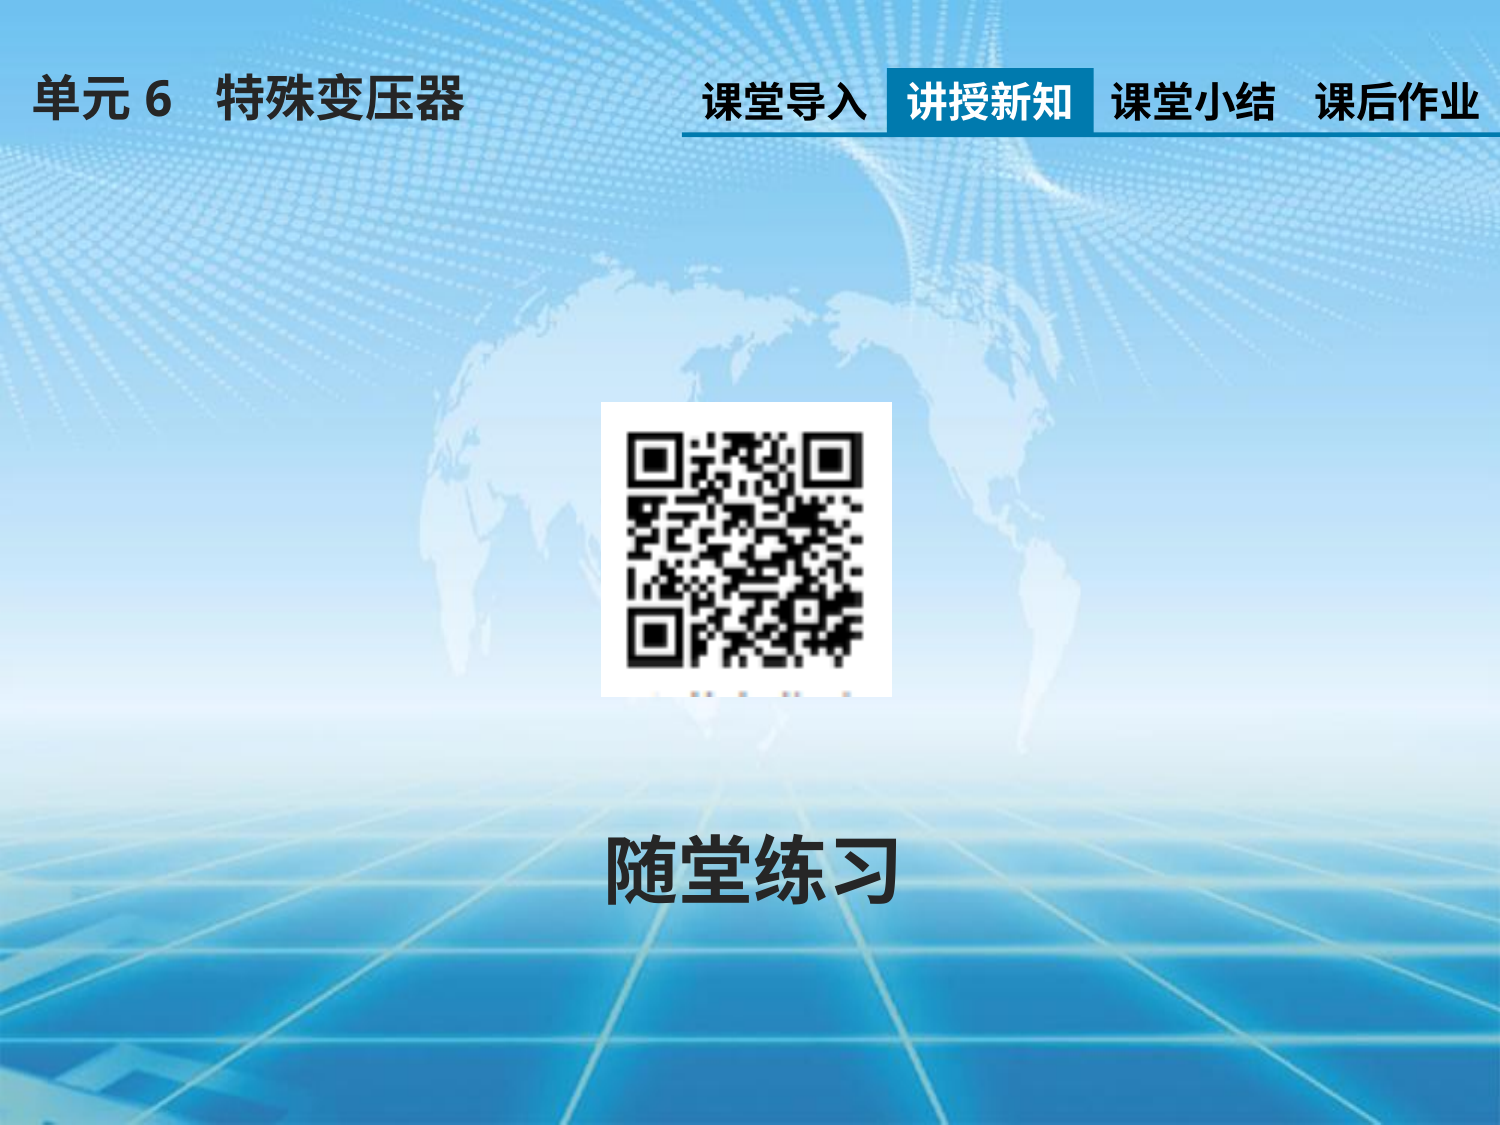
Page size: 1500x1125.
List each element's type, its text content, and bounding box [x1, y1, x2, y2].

picture [0, 0, 1500, 1125]
text_box 随堂练习 [20, 787, 1487, 950]
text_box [16, 59, 1500, 135]
